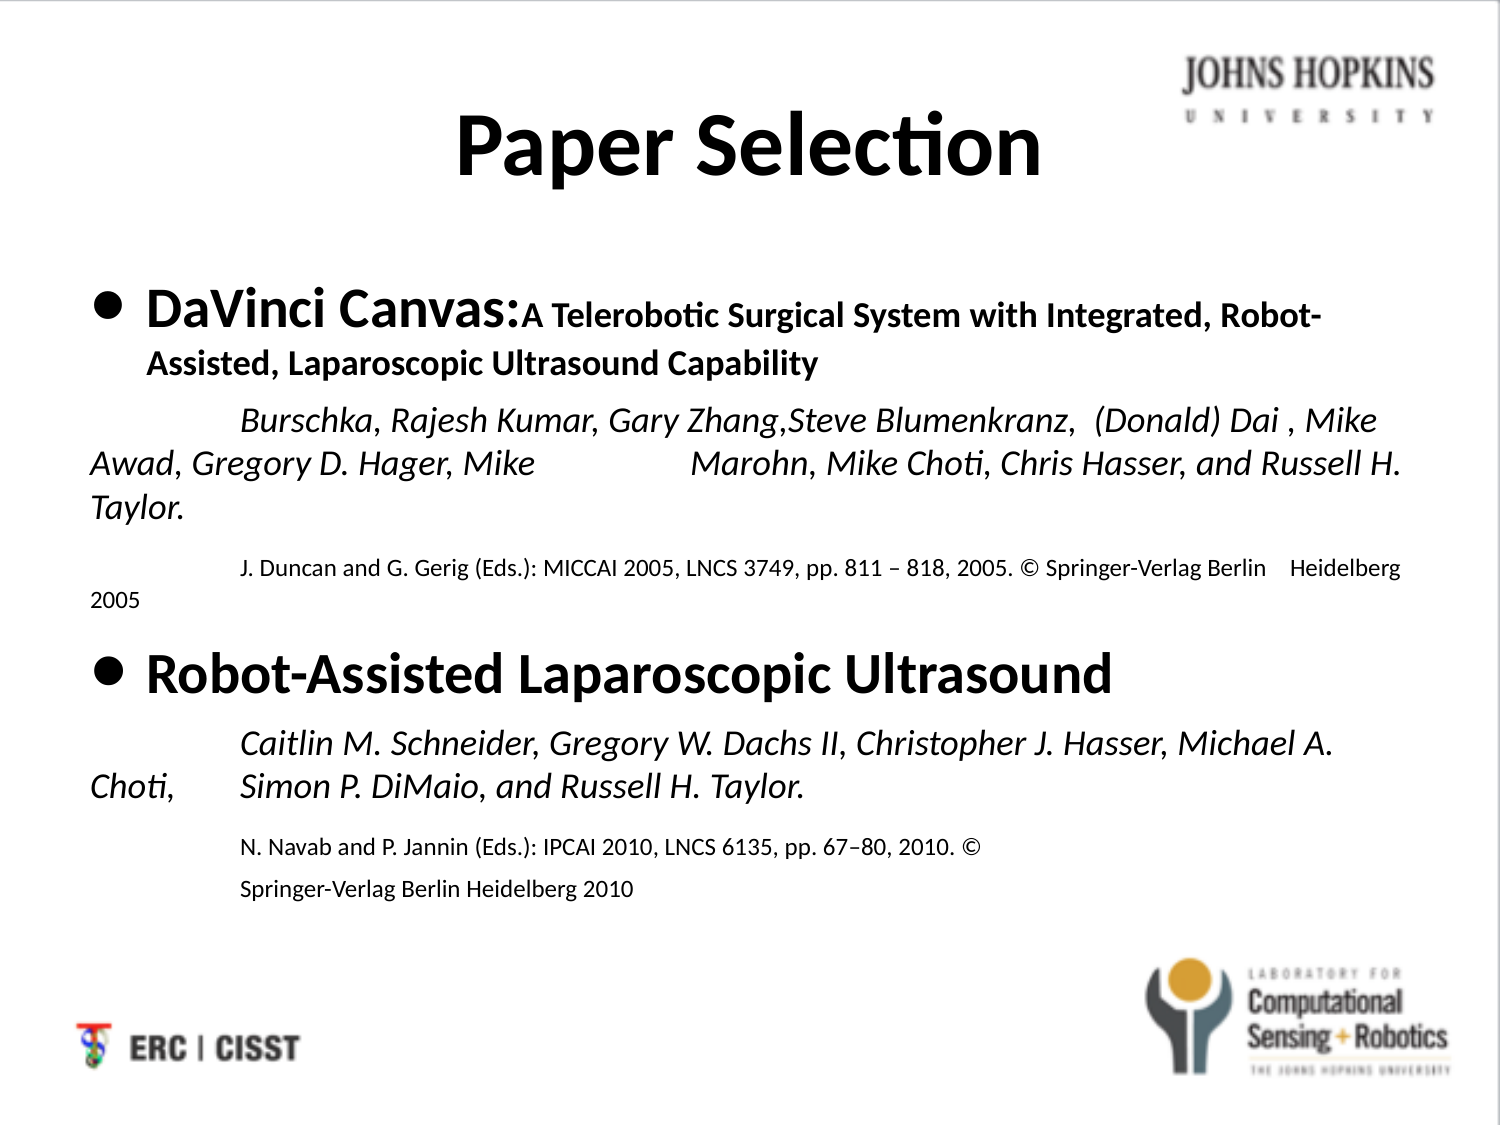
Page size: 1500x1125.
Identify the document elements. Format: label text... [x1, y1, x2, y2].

list DaVinci Canvas: A Telerobotic Surgical System with Integrated, Robot-Assisted, Laparoscopic Ultrasound Capability Burschka, Rajesh Kumar, Gary Zhang,Steve Blumenkranz, (Donald) Dai , Mike Awad, Gregory D. Hager, Mike Marohn, Mike Choti, Chris Hasser, and Russell H. Taylor. J. Duncan and G. Gerig (Eds.): MICCAI 2005, LNCS 3749, pp. 811 – 818, 2005. © Springer-Verlag Berlin Heidelberg 2005 Robot-Assisted Laparoscopic Ultrasound Caitlin M. Schneider, Gregory W. Dachs II, Christopher J. Hasser, Michael A. Choti, Simon P. DiMaio, and Russell H. Taylor. N. Navab and P. Jannin (Eds.): IPCAI 2010, LNCS 6135, pp. 67–80, 2010. © Springer-Verlag Berlin Heidelberg 2010 [75, 262, 1425, 1005]
title Paper Selection [75, 45, 1425, 233]
picture [0, 0, 1500, 1125]
